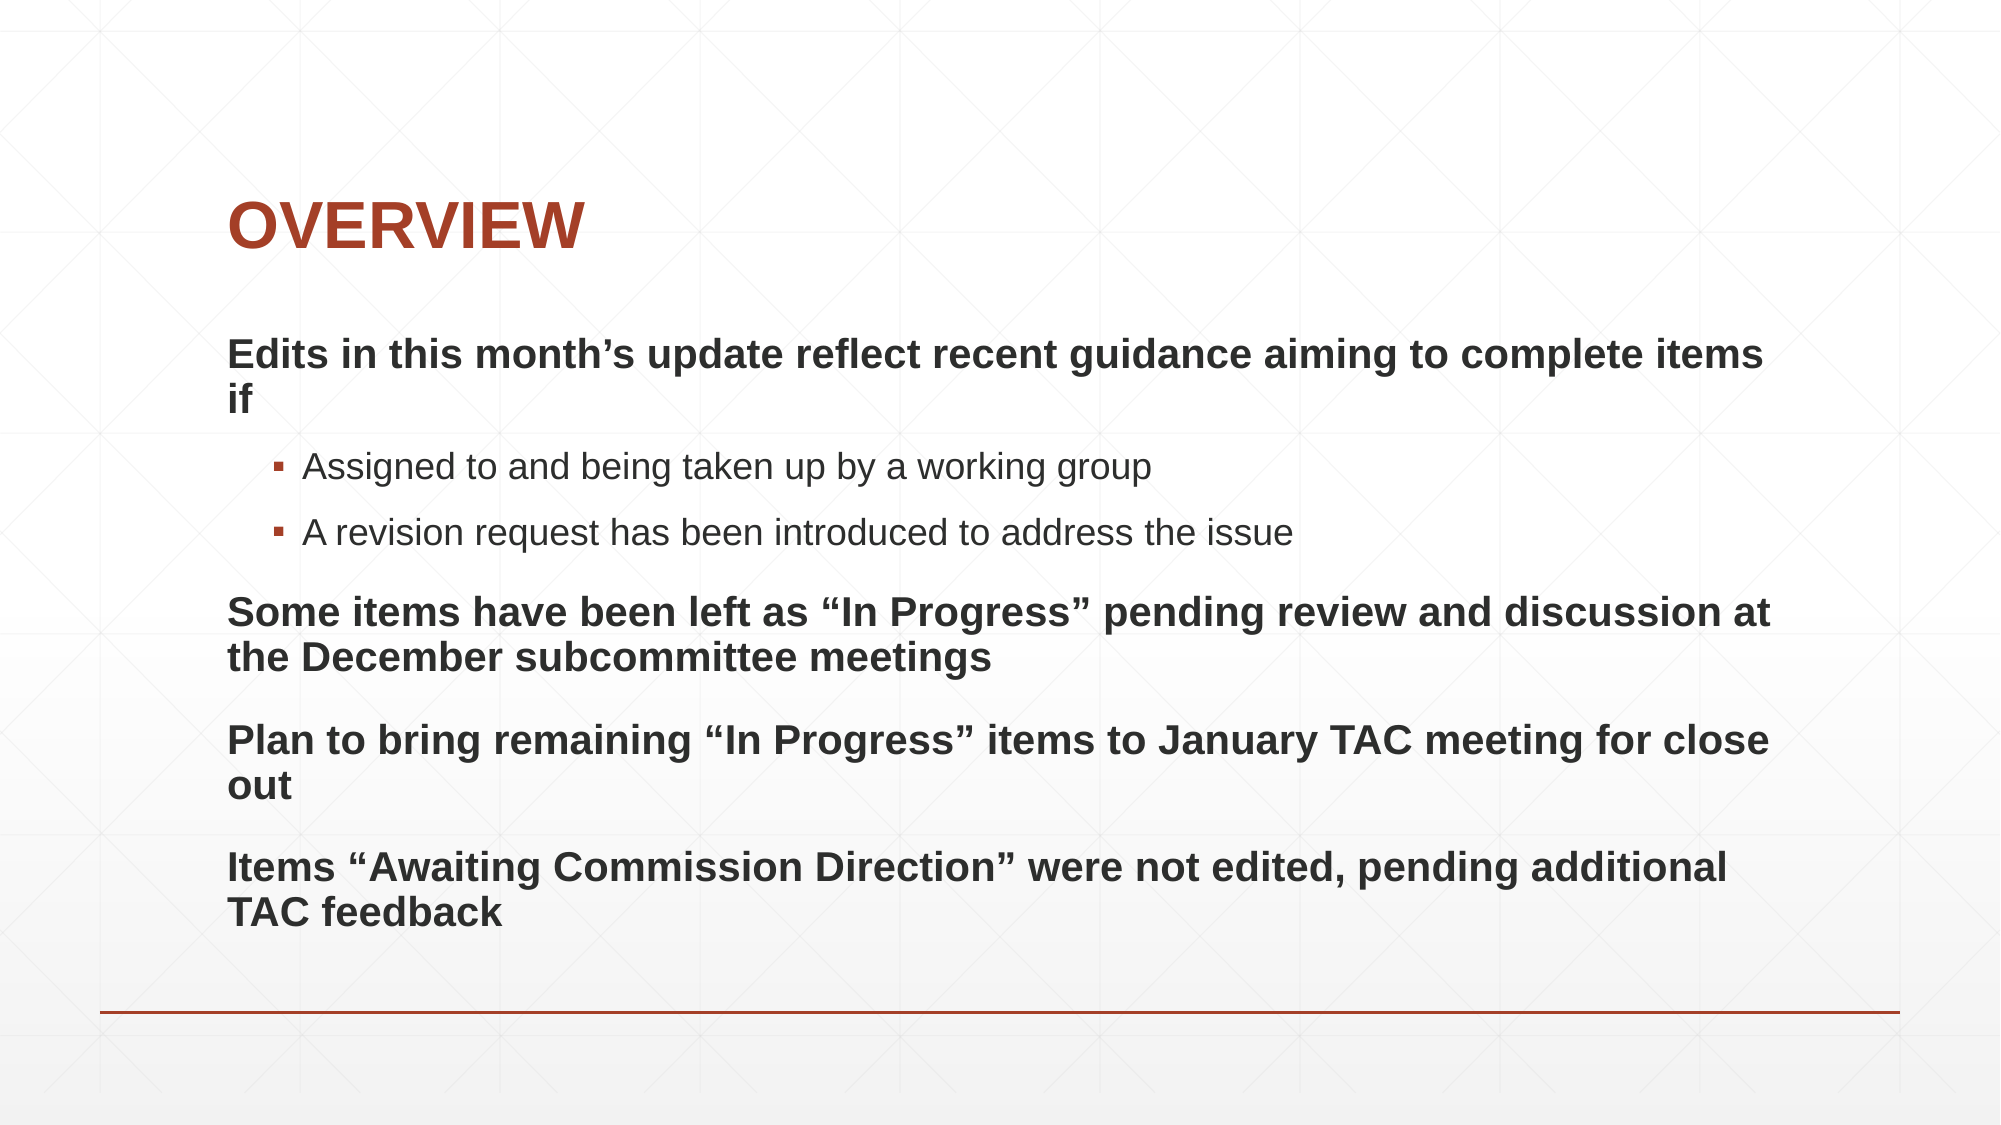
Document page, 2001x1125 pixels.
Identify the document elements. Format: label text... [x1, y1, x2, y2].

title OVERVIEW [212, 82, 1788, 271]
text_box Edits in this month’s update reflect recent guidance aiming to complete items if Assigned to and being taken up by a working group A revision request has been introduced to address the issue Some items have been left as “In Progress” pending review and discussion at the December subcommittee meetings Plan to bring remaining “In Progress” items to January TAC meeting for close out Items “Awaiting Commission Direction” were not edited, pending additional TAC feedback [212, 324, 1788, 950]
